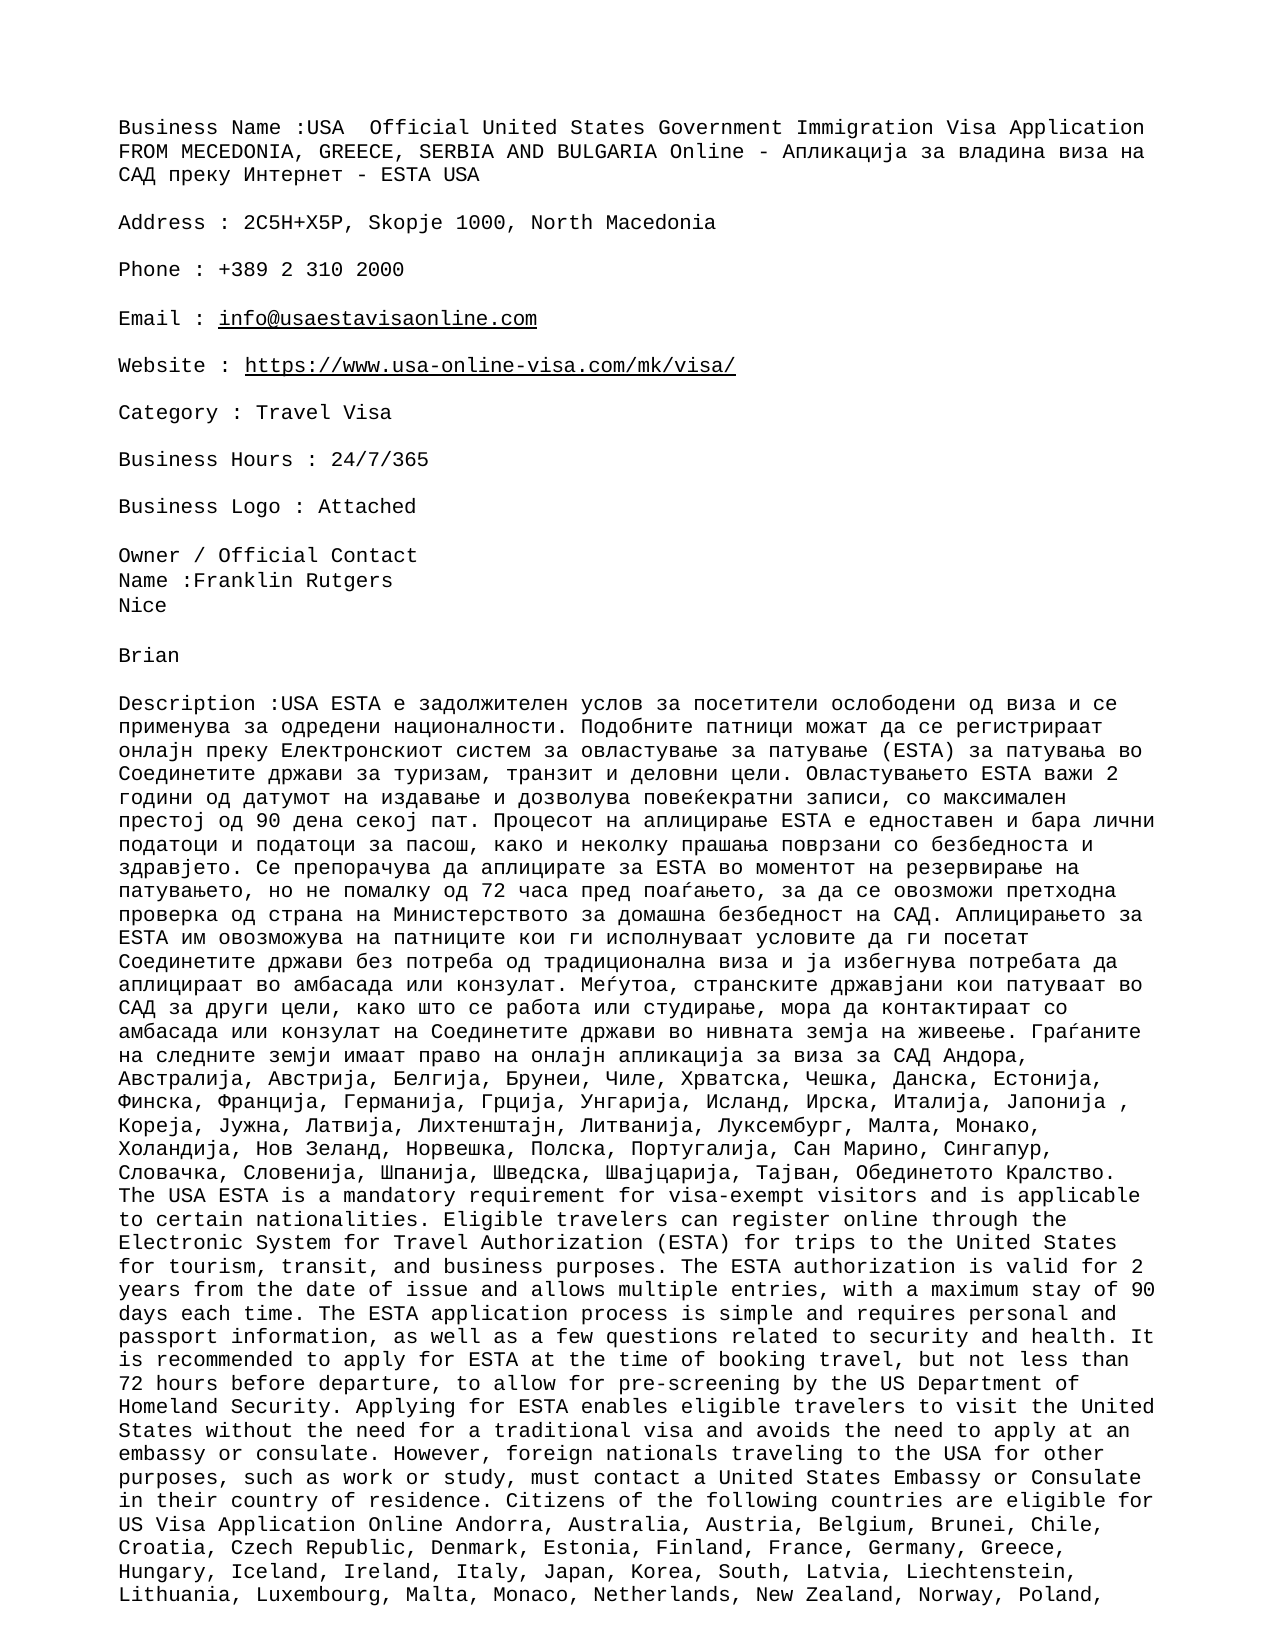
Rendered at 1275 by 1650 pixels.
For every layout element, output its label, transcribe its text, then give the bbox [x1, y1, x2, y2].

text_box Business Name :USA Official United States Government Immigration Visa Application FROM MECEDONIA, GREECE, SERBIA AND BULGARIA Online - Апликација за владина виза на САД преку Интернет - ESTA USA Address : 2C5H+X5P, Skopje 1000, North Macedonia Phone : +389 2 310 2000 Email : info@usaestavisaonline.com Website : https://www.usa-online-visa.com/mk/visa/ Category : Travel Visa Business Hours : 24/7/365 Business Logo : Attached Owner / Official Contact Name :Franklin Rutgers Nice Brian Description :USA ESTA е задолжителен услов за посетители ослободени од виза и се применува за одредени националности. Подобните патници можат да се регистрираат онлајн преку Електронскиот систем за овластување за патување (ESTA) за патувања во Соединетите држави за туризам, транзит и деловни цели. Овластувањето ESTA важи 2 години од датумот на издавање и дозволува повеќекратни записи, со максимален престој од 90 дена секој пат. Процесот на аплицирање ESTA е едноставен и бара лични податоци и податоци за пасош, како и неколку прашања поврзани со безбедноста и здравјето. Се препорачува да аплицирате за ESTA во моментот на резервирање на патувањето, но не помалку од 72 часа пред поаѓањето, за да се овозможи претходна проверка од страна на Министерството за домашна безбедност на САД. Аплицирањето за ESTA им овозможува на патниците кои ги исполнуваат условите да ги посетат Соединетите држави без потреба од традиционална виза и ја избегнува потребата да аплицираат во амбасада или конзулат. Меѓутоа, странските државјани кои патуваат во САД за други цели, како што се работа или студирање, мора да контактираат со амбасада или конзулат на Соединетите држави во нивната земја на живеење. Граѓаните на следните земји имаат право на онлајн апликација за виза за САД Андора, Австралија, Австрија, Белгија, Брунеи, Чиле, Хрватска, Чешка, Данска, Естонија, Финска, Франција, Германија, Грција, Унгарија, Исланд, Ирска, Италија, Јапонија , Кореја, Јужна, Латвија, Лихтенштајн, Литванија, Луксембург, Малта, Монако, Холандија, Нов Зеланд, Норвешка, Полска, Португалија, Сан Марино, Сингапур, Словачка, Словенија, Шпанија, Шведска, Швајцарија, Тајван, Обединетото Кралство. The USA ESTA is a mandatory requirement for visa-exempt visitors and is applicable to certain nationalities. Eligible travelers can register online through the Electronic System for Travel Authorization (ESTA) for trips to the United States for tourism, transit, and business purposes. The ESTA authorization is valid for 2 years from the date of issue and allows multiple entries, with a maximum stay of 90 days each time. The ESTA application process is simple and requires personal and passport information, as well as a few questions related to security and health. It is recommended to apply for ESTA at the time of booking travel, but not less than 72 hours before departure, to allow for pre-screening by the US Department of Homeland Security. Applying for ESTA enables eligible travelers to visit the United States without the need for a traditional visa and avoids the need to apply at an embassy or consulate. However, foreign nationals traveling to the USA for other purposes, such as work or study, must contact a United States Embassy or Consulate in their country of residence. Citizens of the following countries are eligible for US Visa Application Online Andorra, Australia, Austria, Belgium, Brunei, Chile, Croatia, Czech Republic, Denmark, Estonia, Finland, France, Germany, Greece, Hungary, Iceland, Ireland, Italy, Japan, Korea, South, Latvia, Liechtenstein, Lithuania, Luxembourg, Malta, Monaco, Netherlands, New Zealand, Norway, Poland, [116, 112, 1158, 1607]
